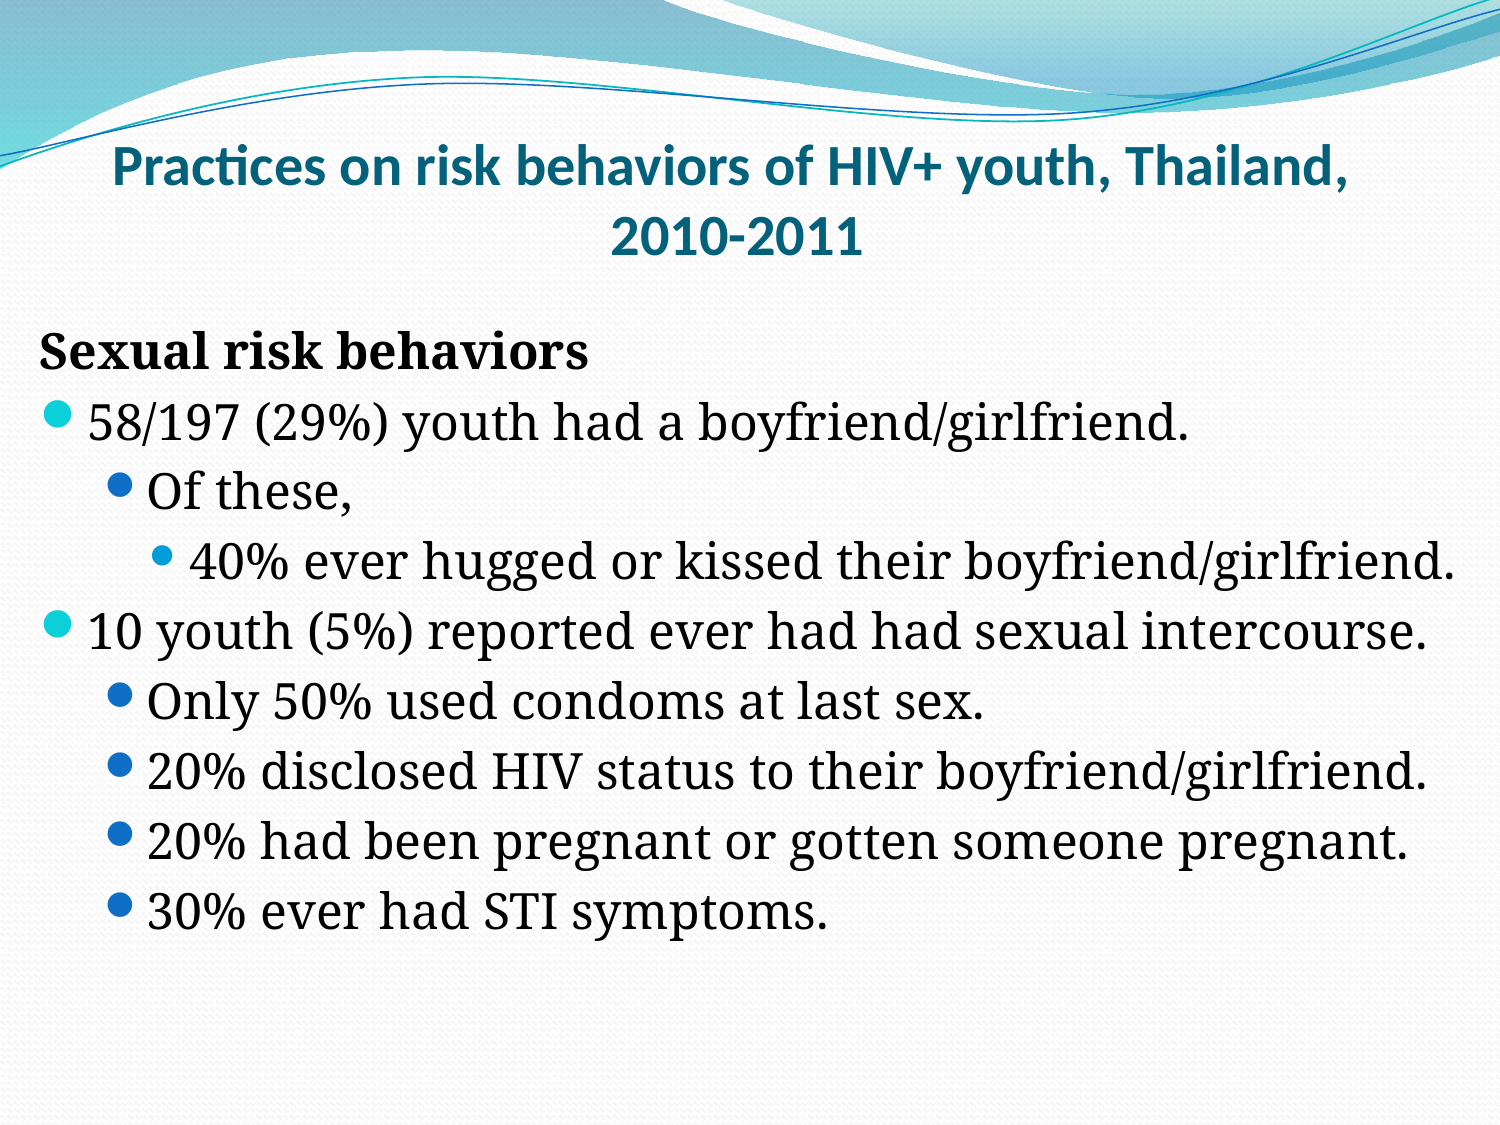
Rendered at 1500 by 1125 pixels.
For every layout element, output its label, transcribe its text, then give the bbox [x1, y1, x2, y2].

list Sexual risk behaviors 58/197 (29%) youth had a boyfriend/girlfriend. Of these, 40% ever hugged or kissed their boyfriend/girlfriend. 10 youth (5%) reported ever had had sexual intercourse. Only 50% used condoms at last sex. 20% disclosed HIV status to their boyfriend/girlfriend. 20% had been pregnant or gotten someone pregnant. 30% ever had STI symptoms. [24, 312, 1500, 1125]
title Practices on risk behaviors of HIV+ youth, Thailand, 2010-2011 [24, 149, 1450, 312]
